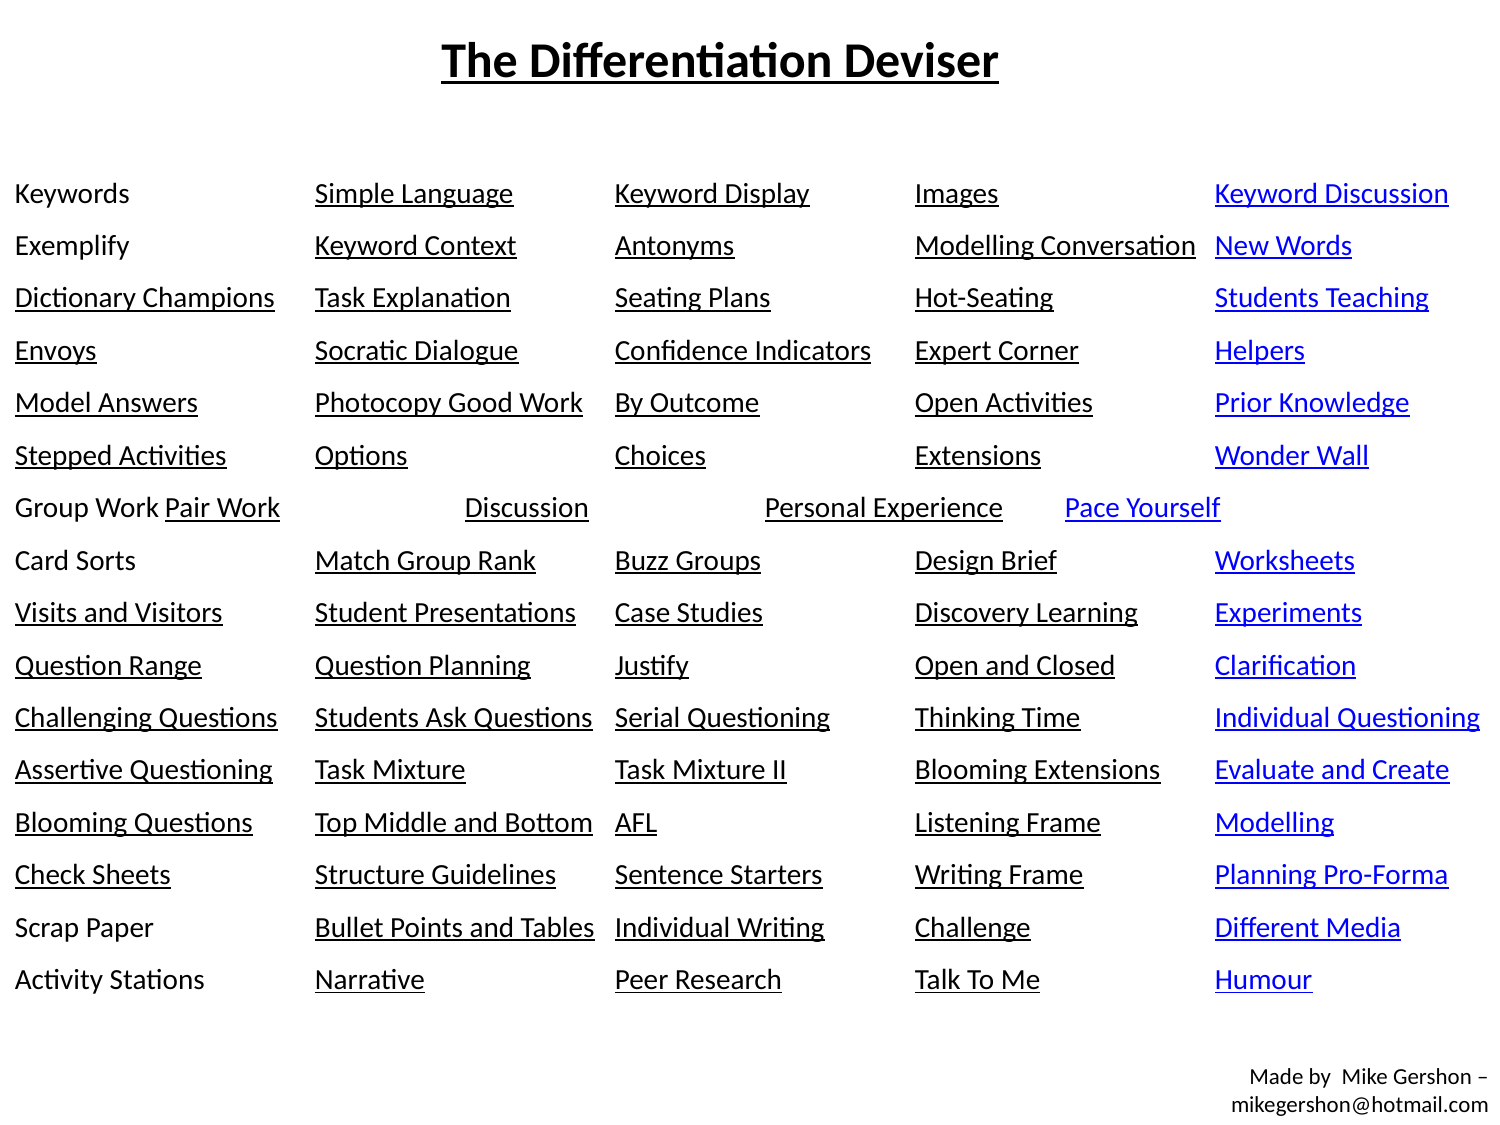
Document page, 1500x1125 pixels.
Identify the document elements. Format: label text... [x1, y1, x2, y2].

text_box Keywords Simple Language Keyword Display Images Keyword Discussion Exemplify Keyword Context Antonyms Modelling Conversation New Words Dictionary Champions Task Explanation Seating Plans Hot-Seating Students Teaching Envoys Socratic Dialogue Confidence Indicators Expert Corner Helpers Model Answers Photocopy Good Work By Outcome Open Activities Prior Knowledge Stepped Activities Options Choices Extensions Wonder Wall Group Work Pair Work Discussion Personal Experience Pace Yourself Card Sorts Match Group Rank Buzz Groups Design Brief Worksheets Visits and Visitors Student Presentations Case Studies Discovery Learning Experiments Question Range Question Planning Justify Open and Closed Clarification Challenging Questions Students Ask Questions Serial Questioning Thinking Time Individual Questioning Assertive Questioning Task Mixture Task Mixture II Blooming Extensions Evaluate and Create Blooming Questions Top Middle and Bottom AFL Listening Frame Modelling Check Sheets Structure Guidelines Sentence Starters Writing Frame Planning Pro-Forma Scrap Paper Bullet Points and Tables Individual Writing Challenge Different Media Activity Stations Narrative Peer Research Talk To Me Humour [0, 148, 1500, 1003]
text_box The Differentiation Deviser [147, 20, 1294, 95]
text_box Made by Mike Gershon – mikegershon@hotmail.com [1208, 1054, 1500, 1124]
